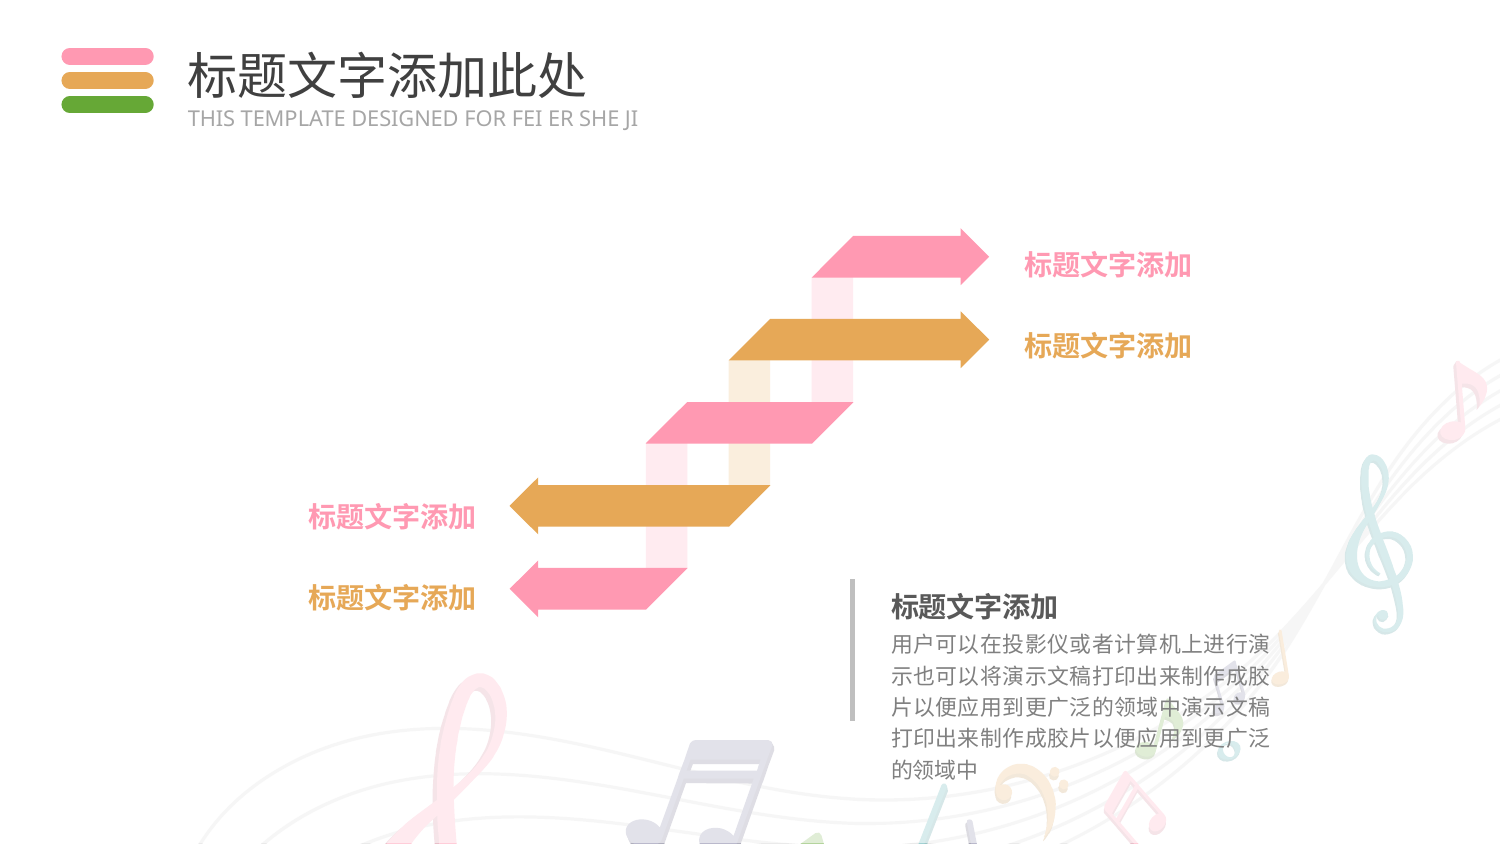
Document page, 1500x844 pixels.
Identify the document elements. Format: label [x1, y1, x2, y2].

text_box [215, 228, 1286, 623]
text_box [173, 37, 750, 139]
text_box [69, 56, 146, 105]
text_box [876, 623, 1286, 821]
